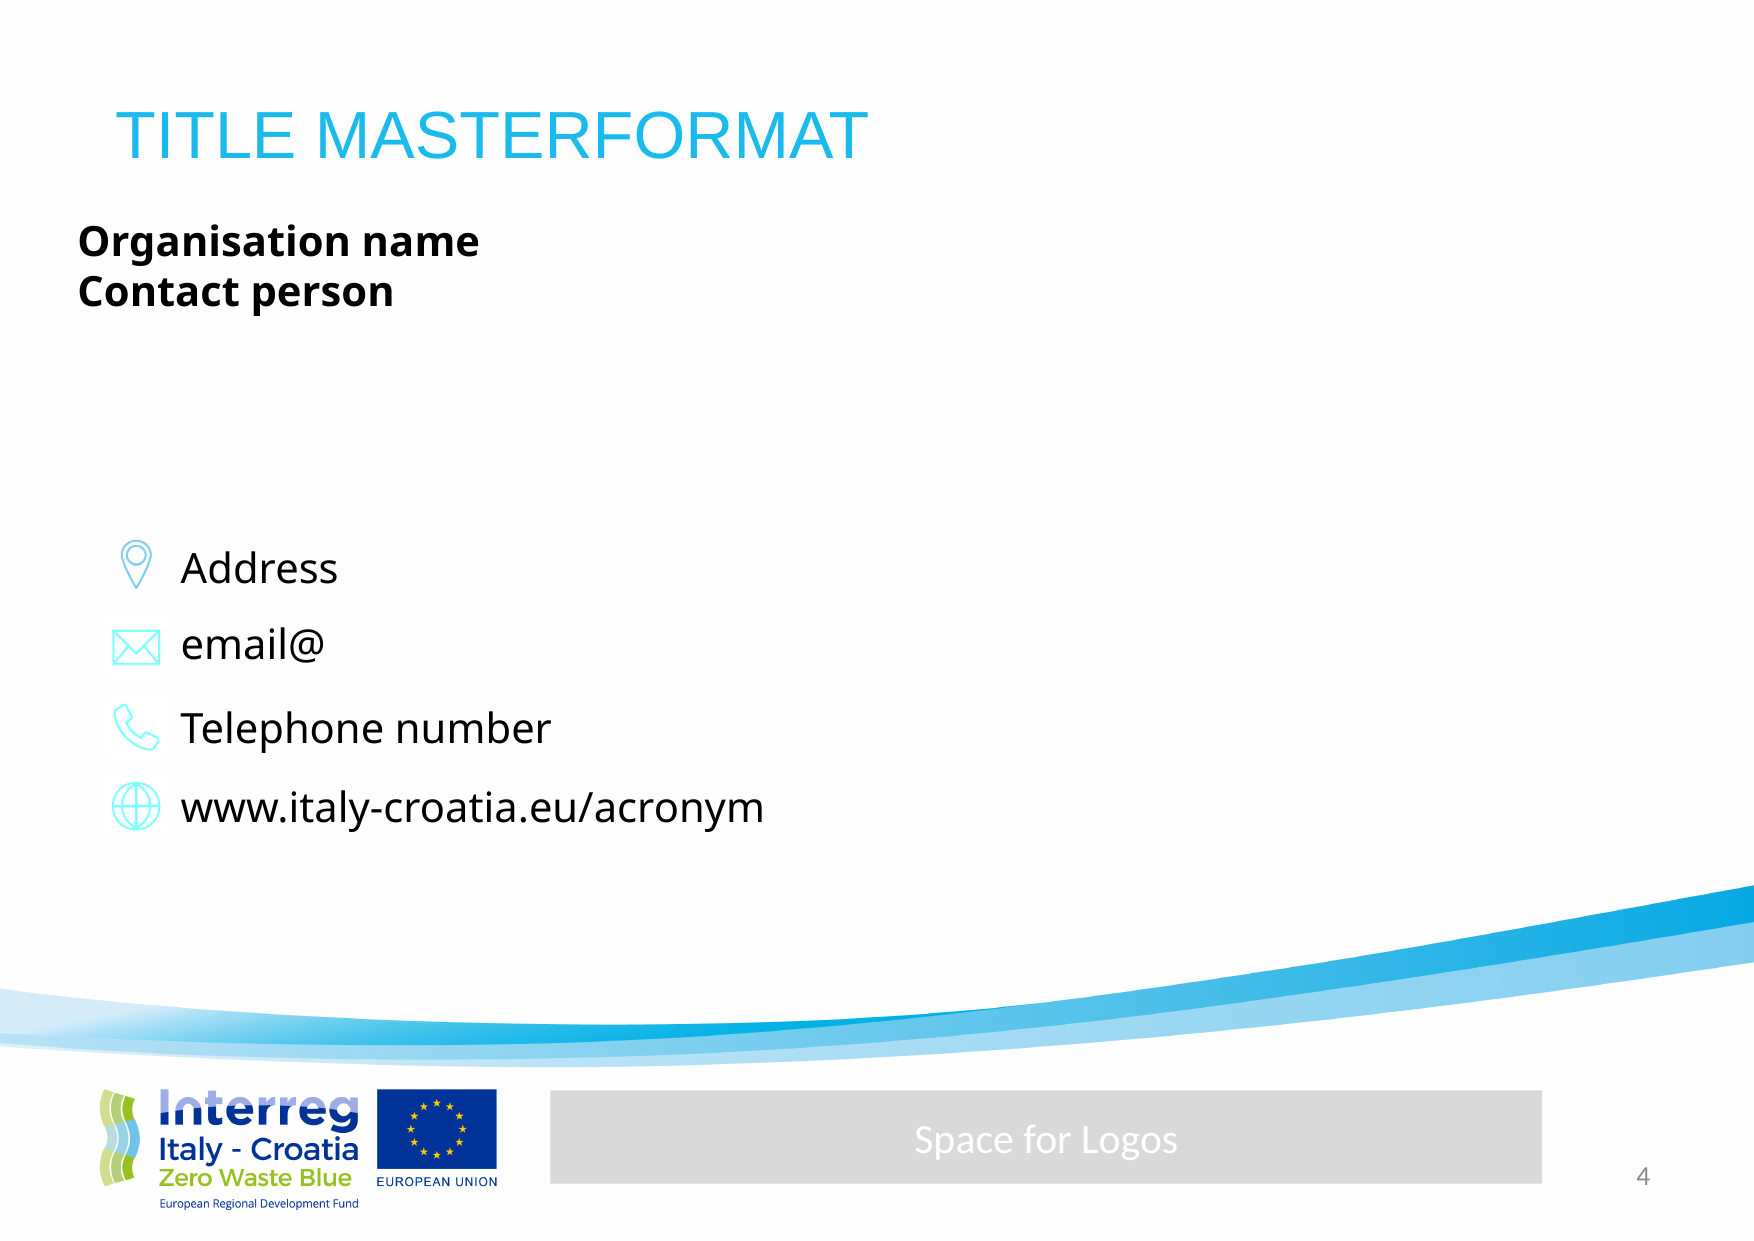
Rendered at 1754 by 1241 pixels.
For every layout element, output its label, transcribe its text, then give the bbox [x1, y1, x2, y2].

text_box Space for Logos [549, 1089, 1543, 1185]
text_box email@ [165, 610, 1194, 676]
text_box TITLE MASTERFORMAT [97, 83, 1656, 181]
text_box Organisation name Contact person [62, 206, 496, 322]
picture [0, 0, 1754, 1241]
text_box www.italy-croatia.eu/acronym [165, 772, 1194, 838]
slide_number 4 [1607, 1141, 1666, 1208]
text_box Address [165, 534, 1194, 600]
text_box Telephone number [165, 694, 1194, 760]
